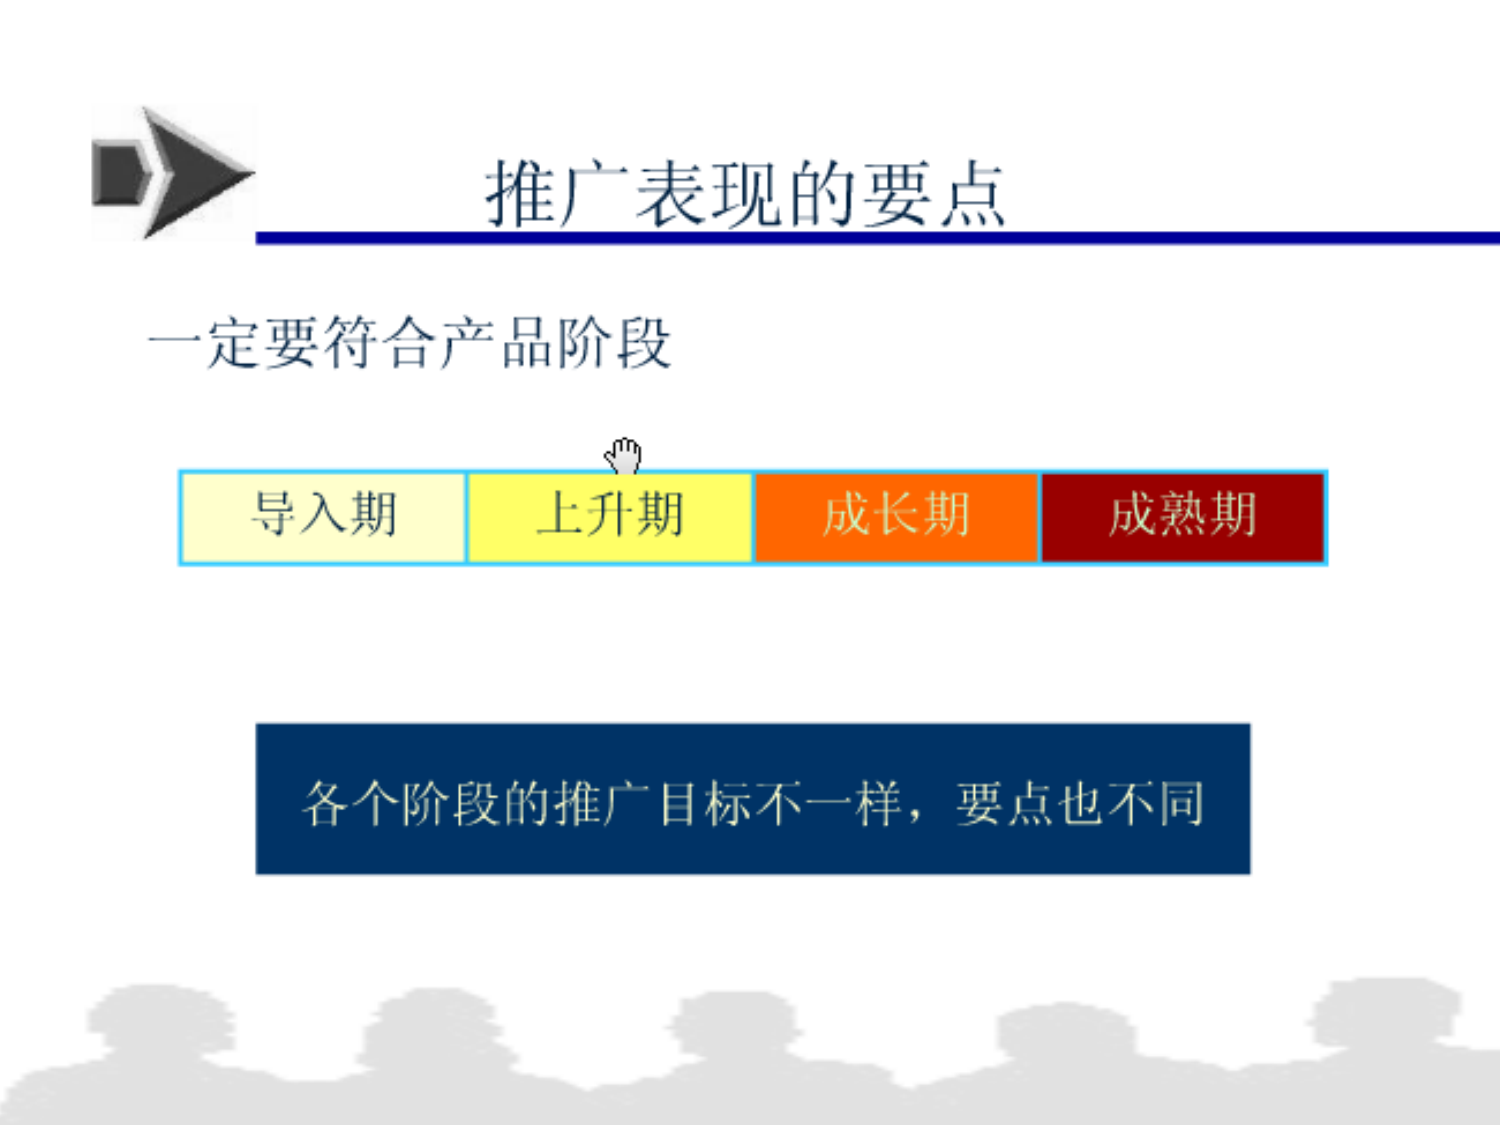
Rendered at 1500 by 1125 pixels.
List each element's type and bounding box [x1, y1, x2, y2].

list [0, 0, 1500, 1125]
